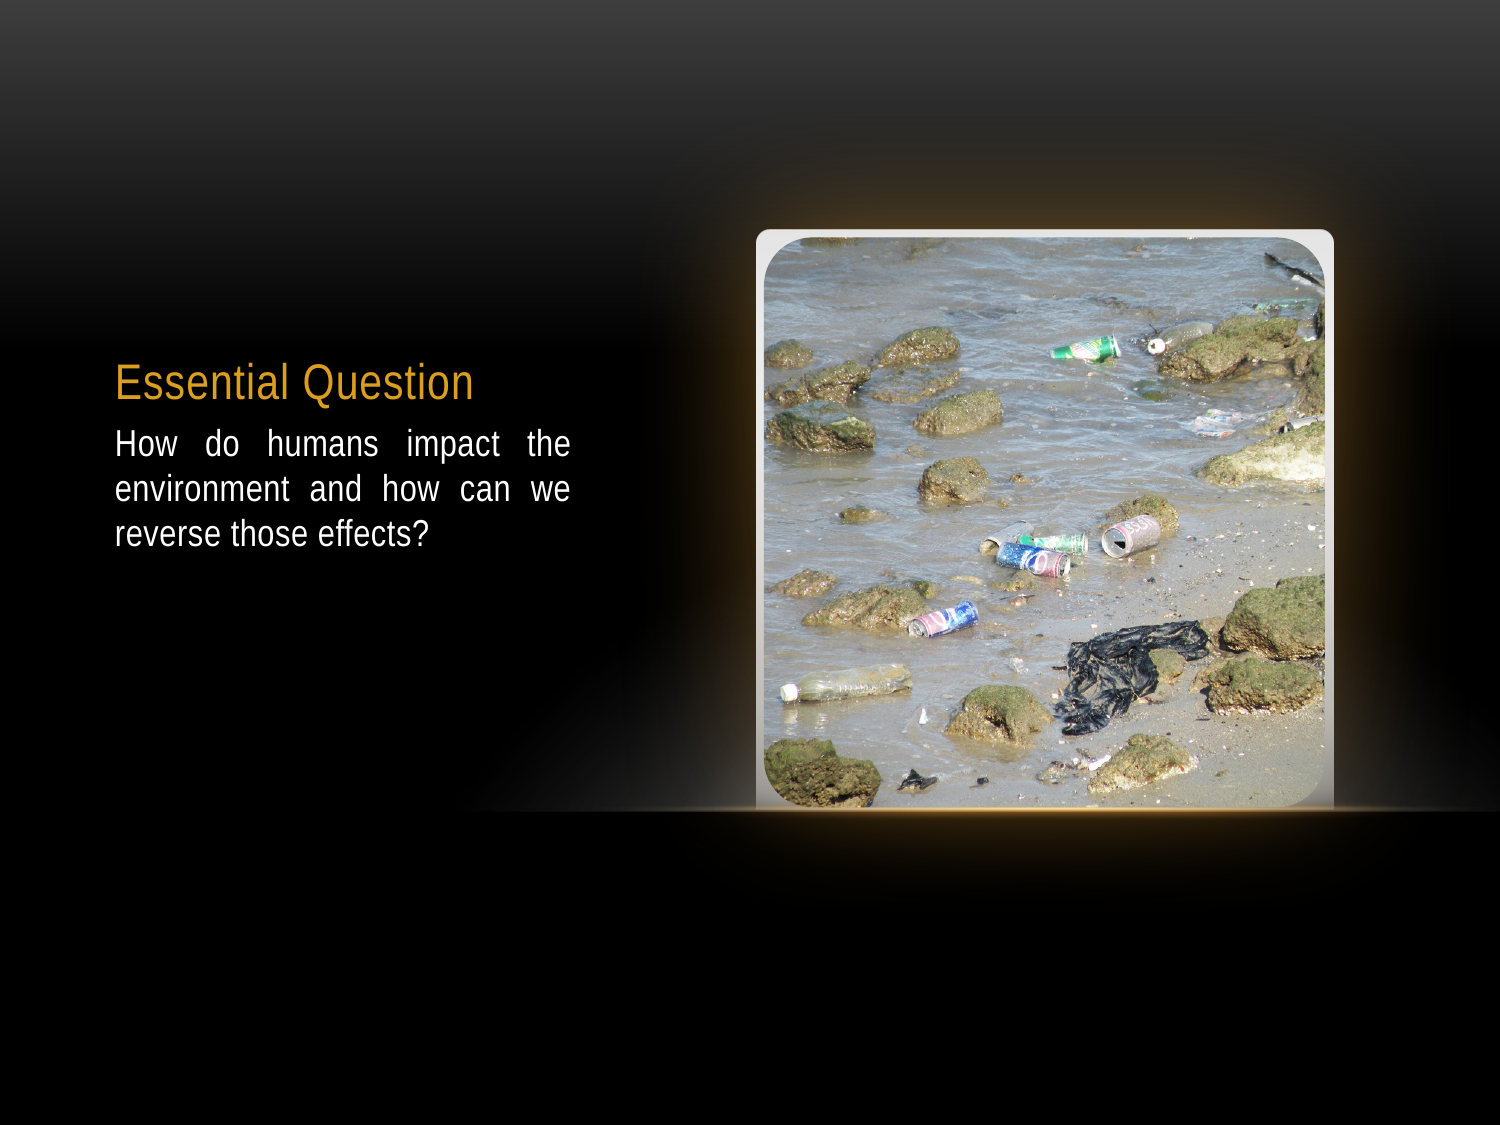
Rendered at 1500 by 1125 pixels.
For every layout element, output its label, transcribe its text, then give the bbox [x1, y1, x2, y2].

list How do humans impact the environment and how can we reverse those effects? [99, 417, 588, 813]
title Essential Question [99, 237, 588, 417]
picture [0, 0, 1500, 1125]
